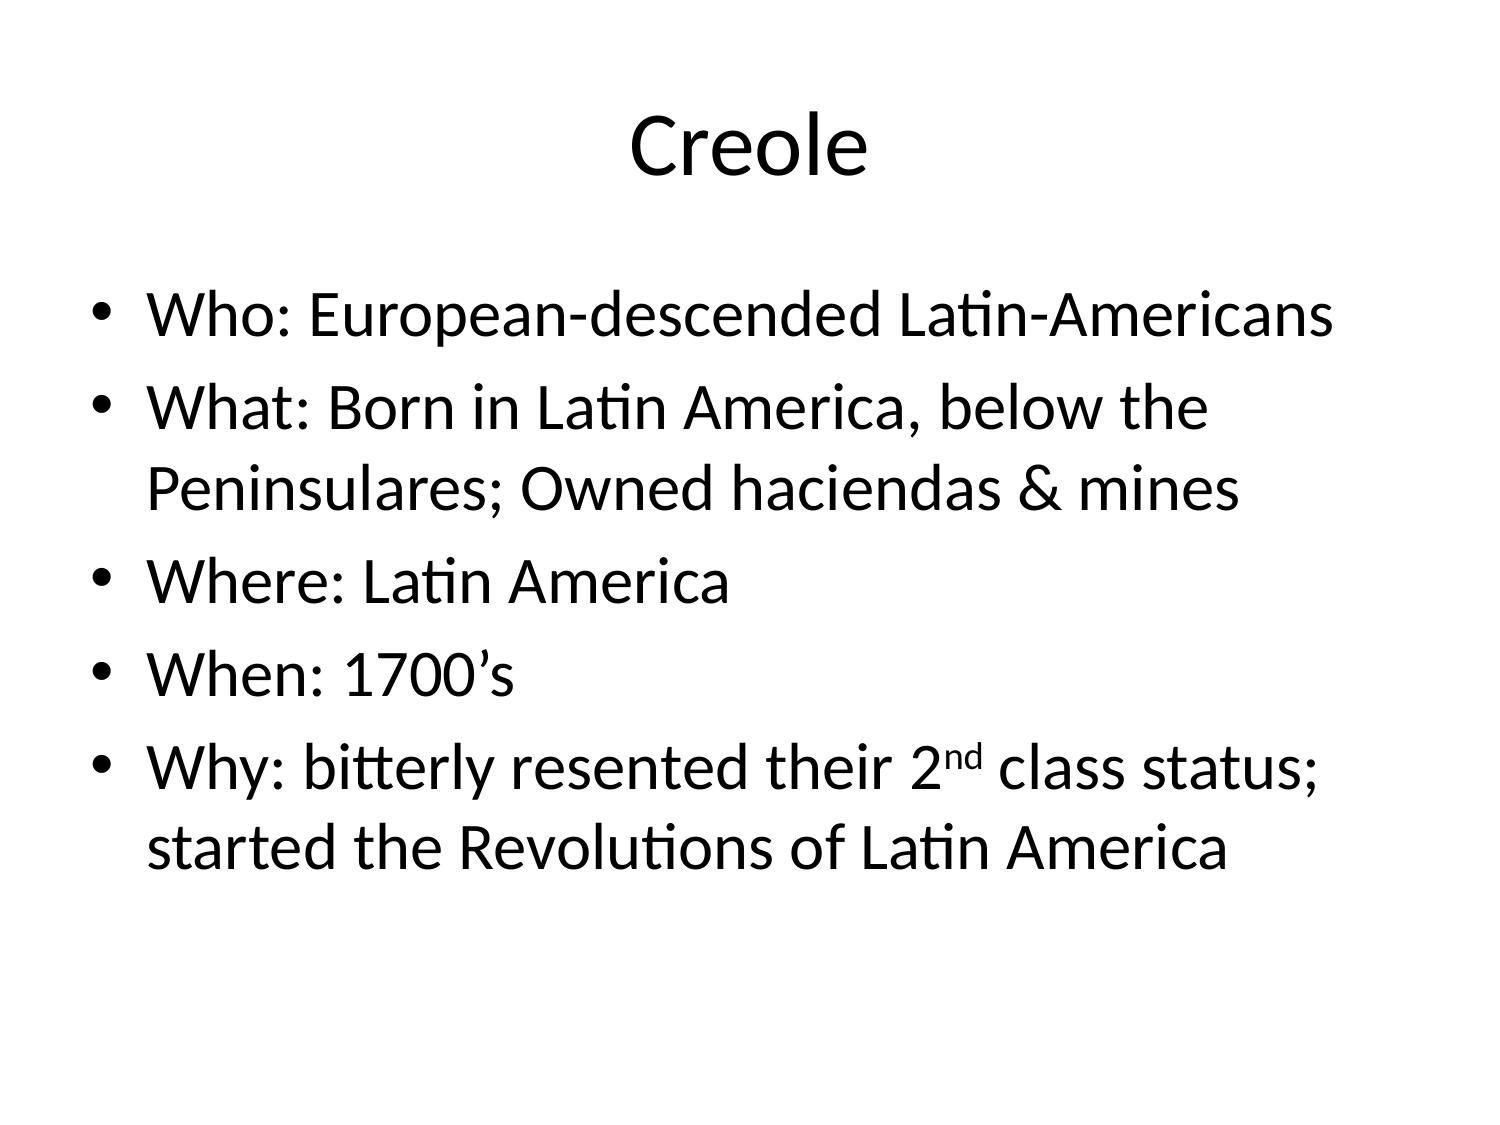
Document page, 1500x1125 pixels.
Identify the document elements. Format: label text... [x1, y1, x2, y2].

list Who: European-descended Latin-Americans What: Born in Latin America, below the Peninsulares; Owned haciendas & mines Where: Latin America When: 1700’s Why: bitterly resented their 2nd class status; started the Revolutions of Latin America [75, 262, 1425, 1005]
title Creole [75, 45, 1425, 233]
